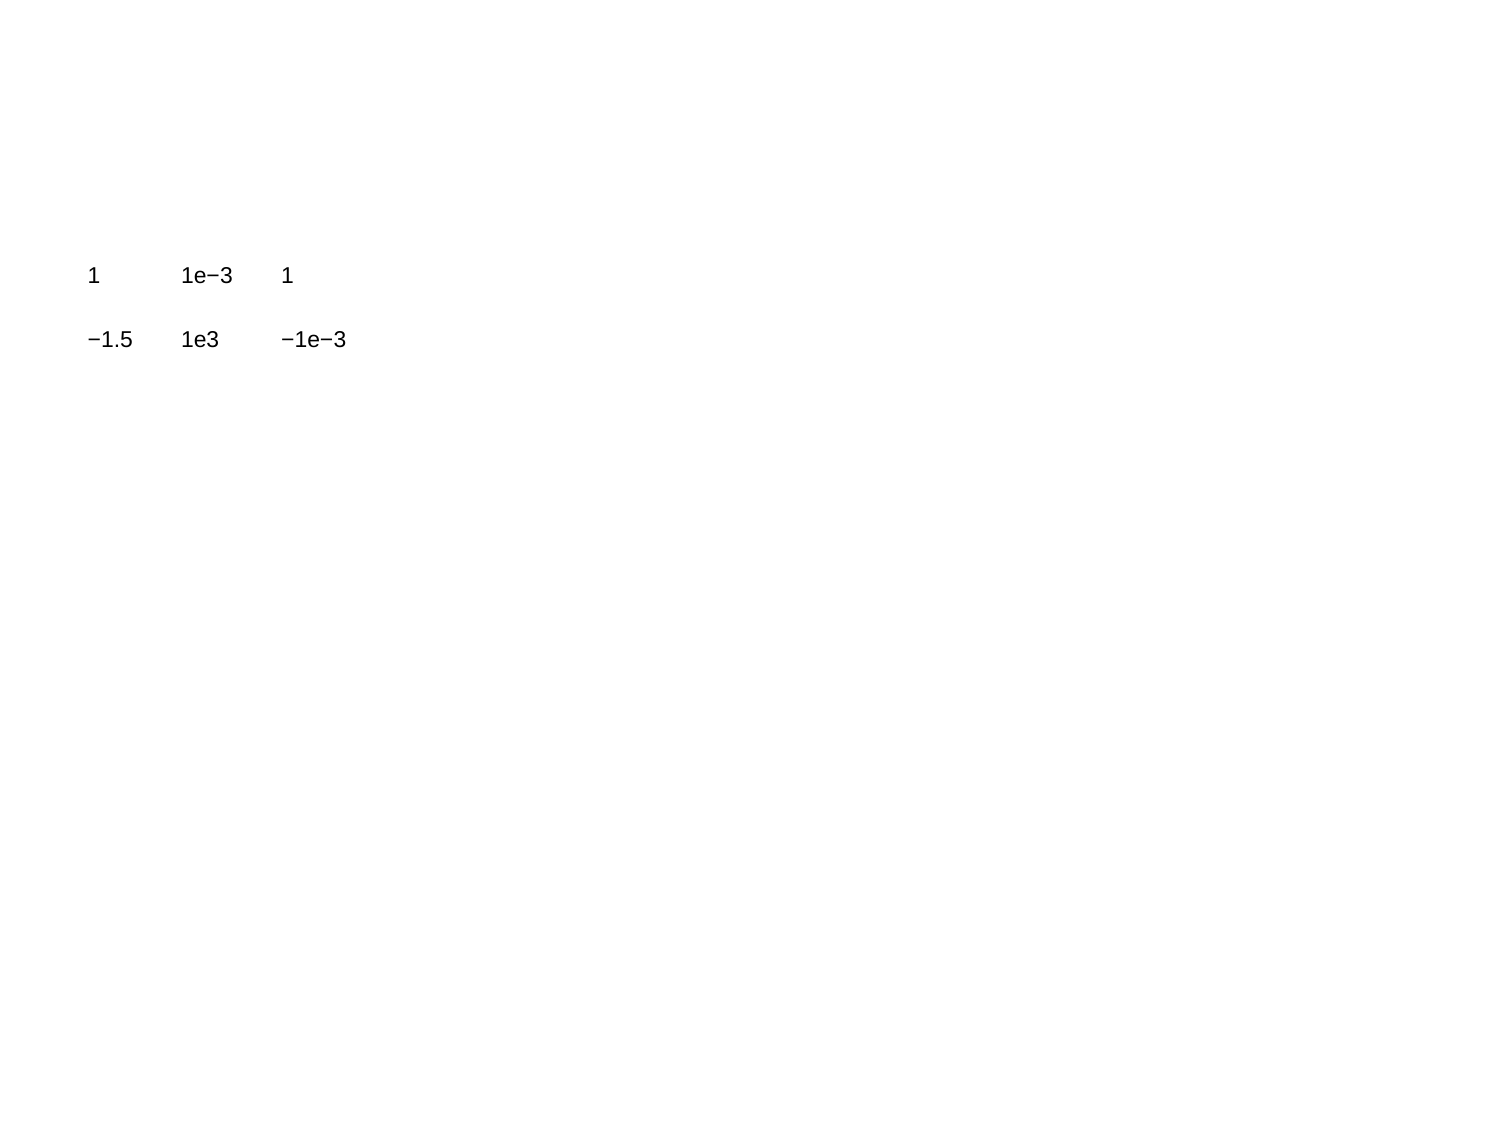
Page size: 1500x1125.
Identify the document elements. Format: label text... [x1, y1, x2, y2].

table_header 1e−3 [169, 262, 268, 327]
table_cell −1e−3 [268, 327, 382, 392]
table_cell −1.5 [75, 327, 169, 392]
table_cell 1e3 [169, 327, 268, 392]
table_header 1 [75, 262, 169, 327]
table_header 1 [268, 262, 382, 327]
